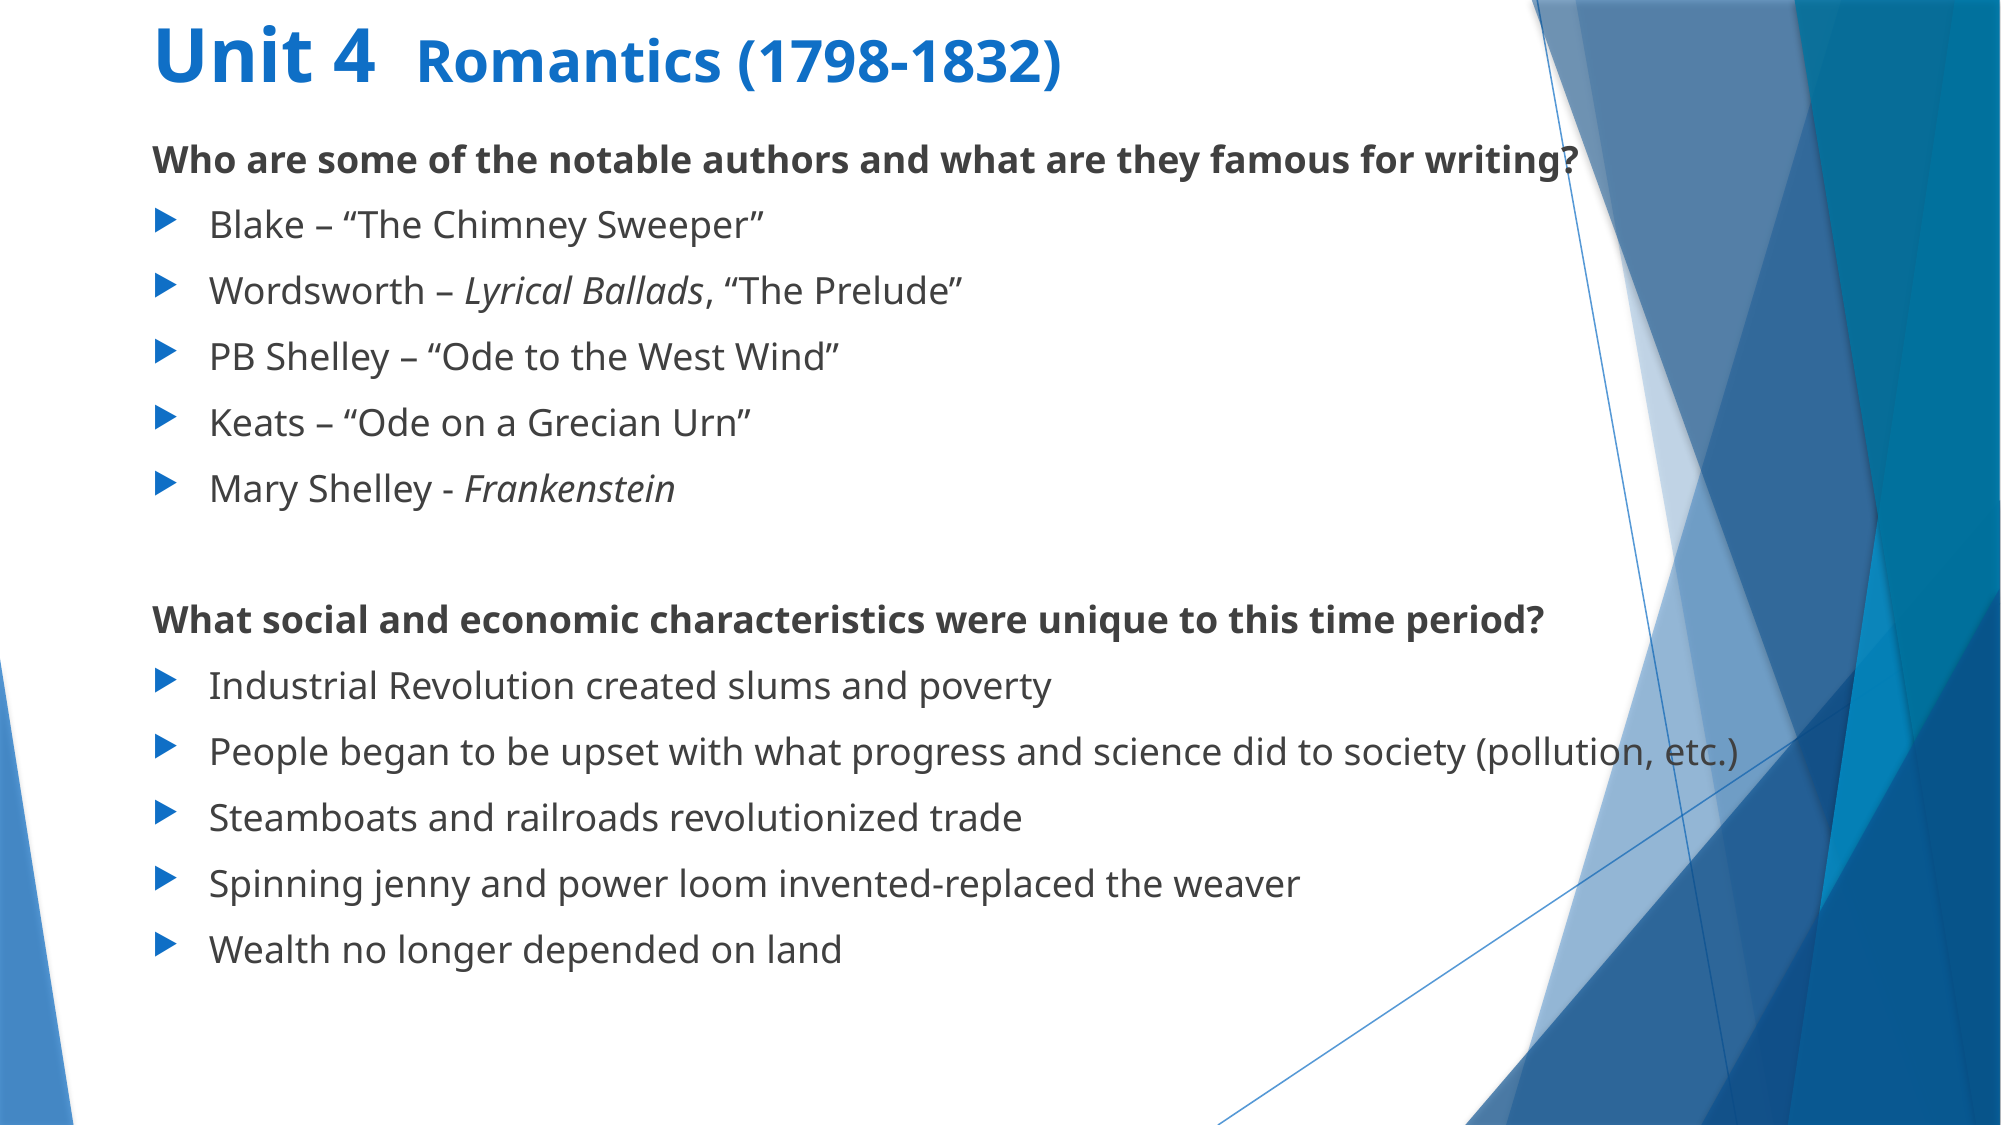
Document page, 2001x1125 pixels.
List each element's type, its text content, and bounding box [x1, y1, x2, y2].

list Who are some of the notable authors and what are they famous for writing? Blake – “The Chimney Sweeper” Wordsworth – Lyrical Ballads, “The Prelude” PB Shelley – “Ode to the West Wind” Keats – “Ode on a Grecian Urn” Mary Shelley - Frankenstein What social and economic characteristics were unique to this time period? Industrial Revolution created slums and poverty People began to be upset with what progress and science did to society (pollution, etc.) Steamboats and railroads revolutionized trade Spinning jenny and power loom invented-replaced the weaver Wealth no longer depended on land [137, 128, 1863, 1014]
title Unit 4 Romantics (1798-1832) [137, 0, 1863, 128]
